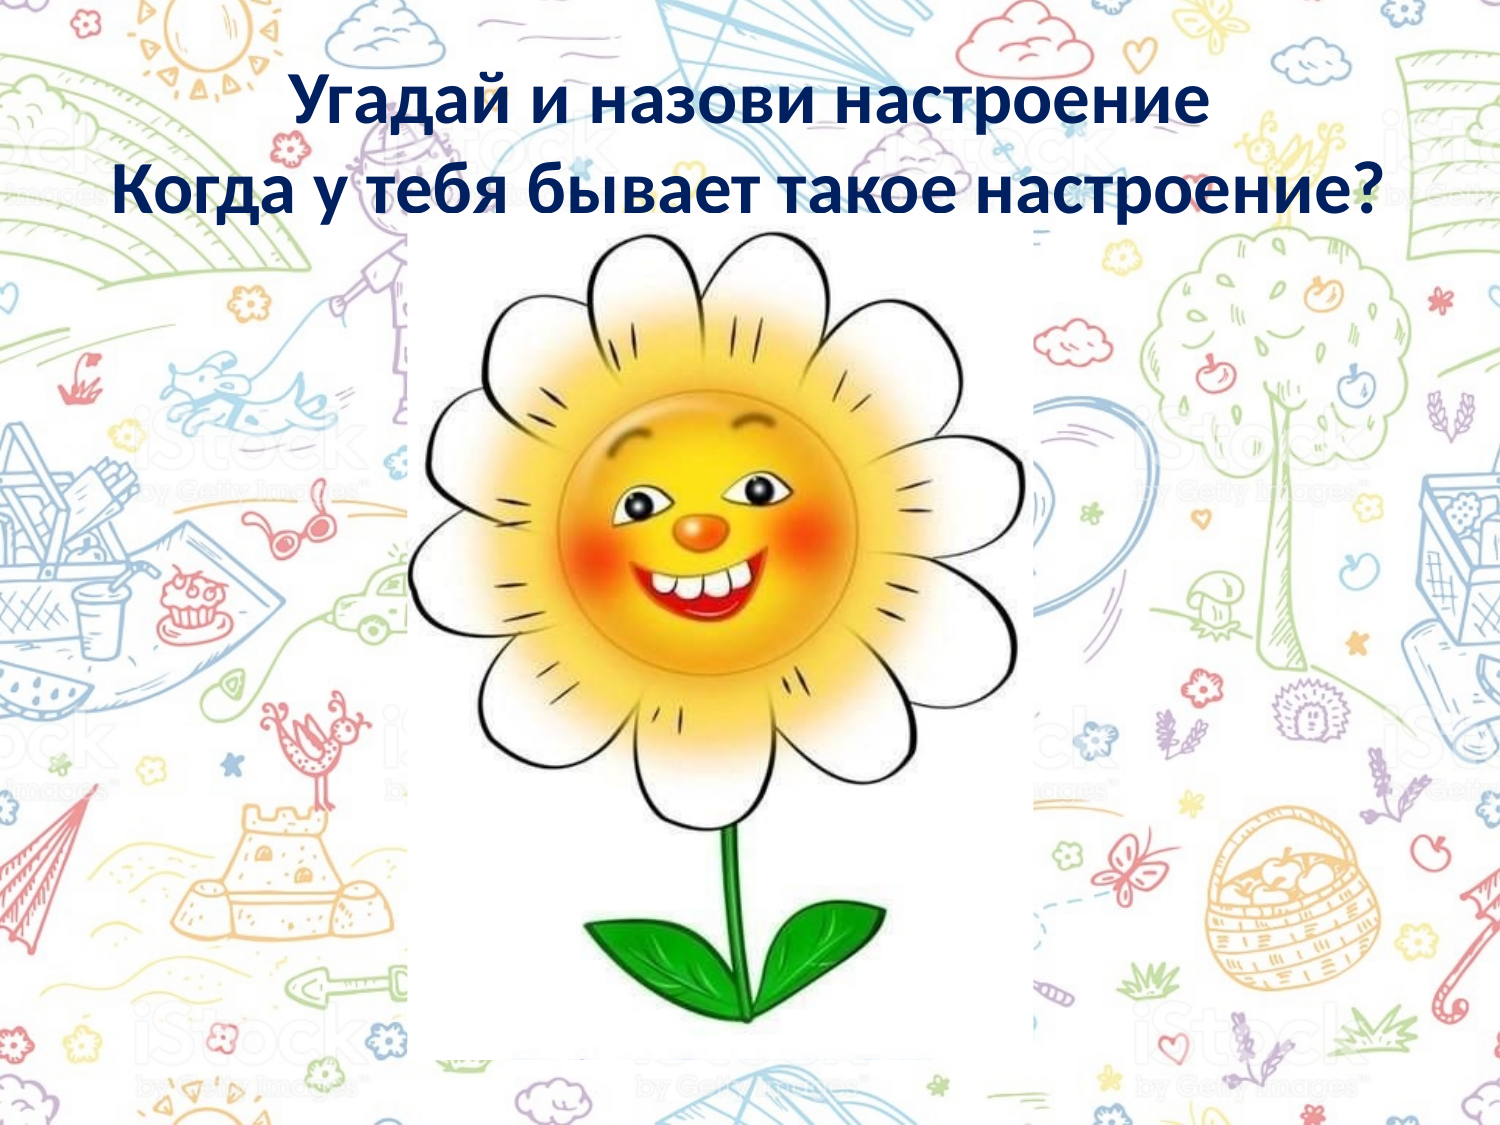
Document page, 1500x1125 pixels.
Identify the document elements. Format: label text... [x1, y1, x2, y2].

title Угадай и назови настроение Когда у тебя бывает такое настроение? [75, 45, 1425, 233]
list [407, 213, 1034, 1061]
